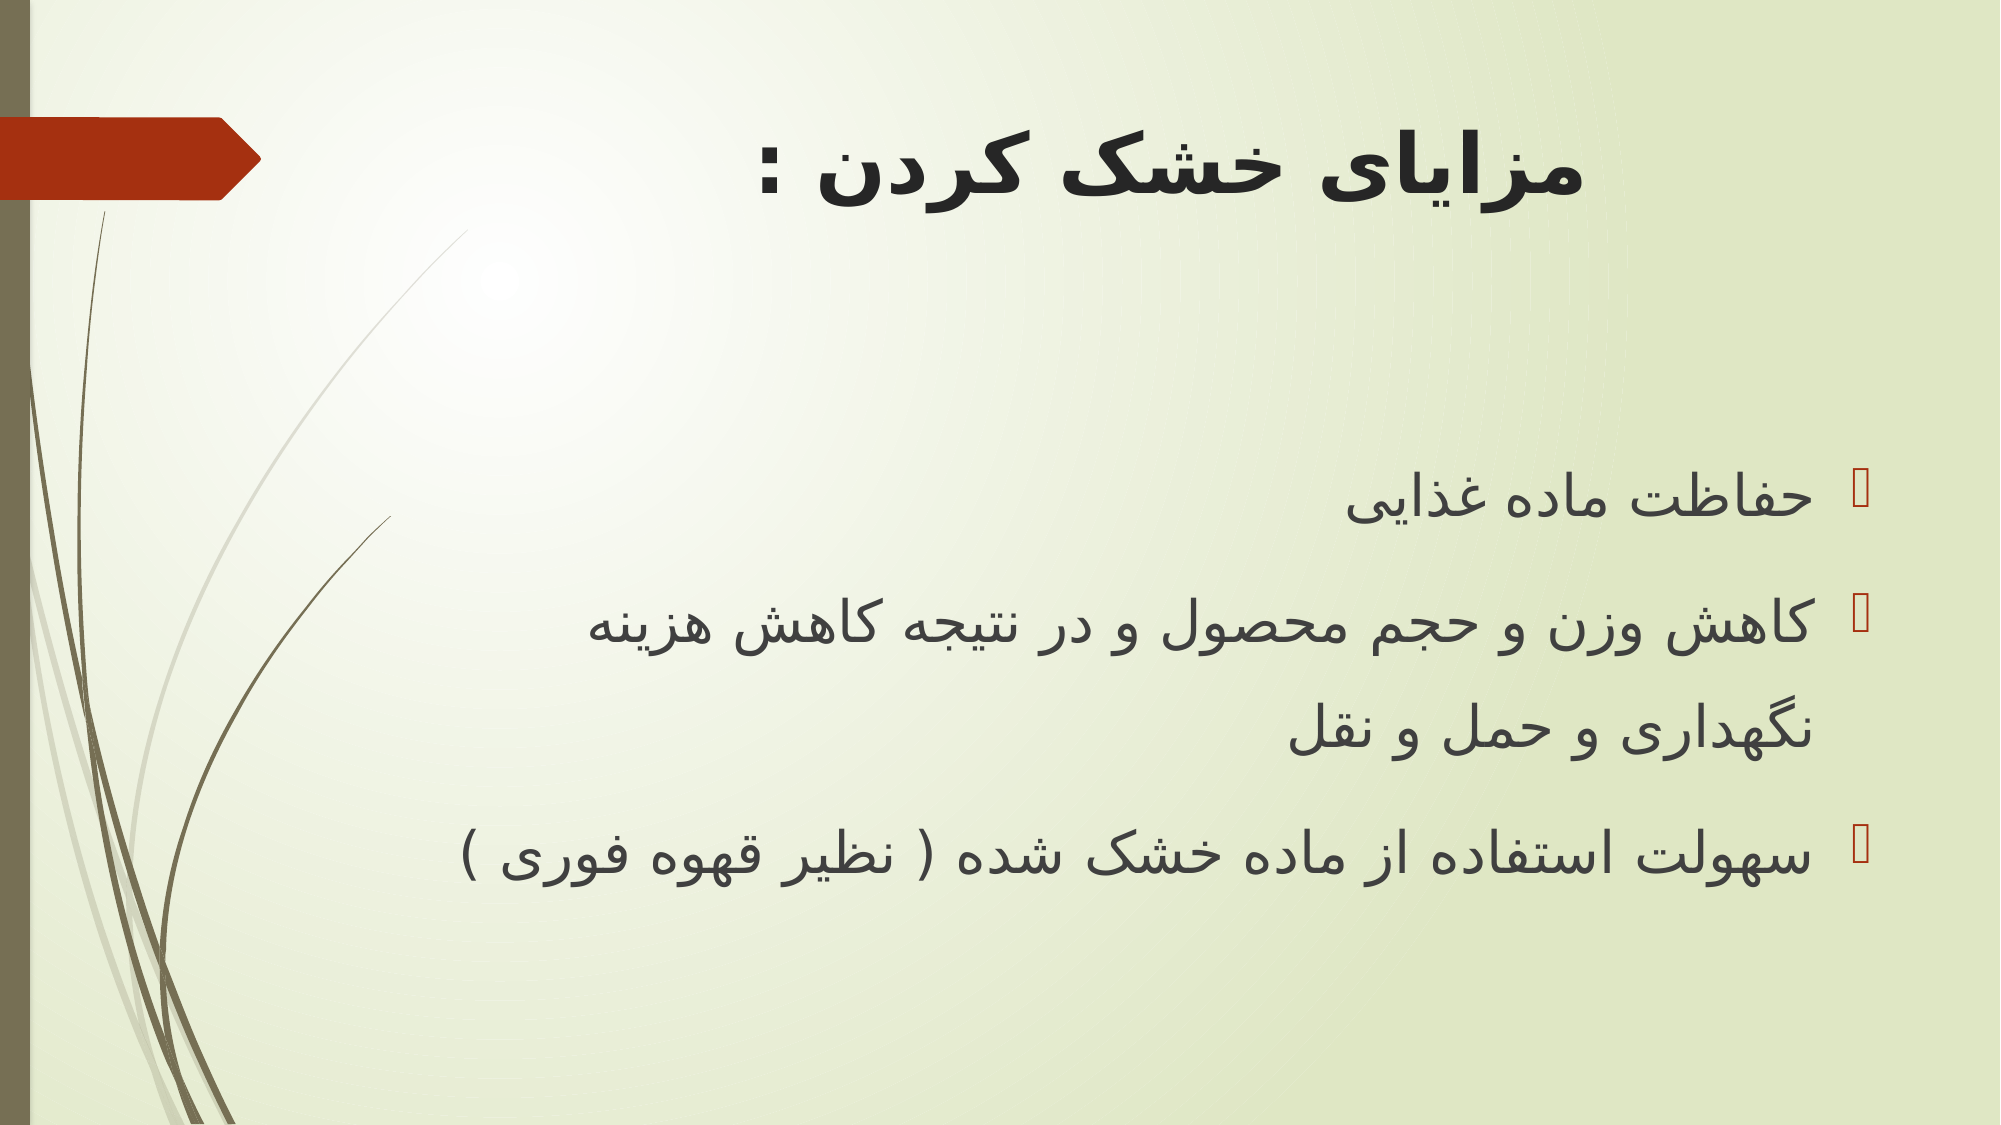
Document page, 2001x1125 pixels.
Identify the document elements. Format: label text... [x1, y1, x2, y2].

list حفاظت ماده غذایی کاهش وزن و حجم محصول و در نتیجه کاهش هزینه نگهداری و حمل و نقل سهولت استفاده از ماده خشک شده ( نظیر قهوه فوری ) [424, 350, 1888, 970]
title مزایای خشک کردن : [425, 102, 1888, 313]
